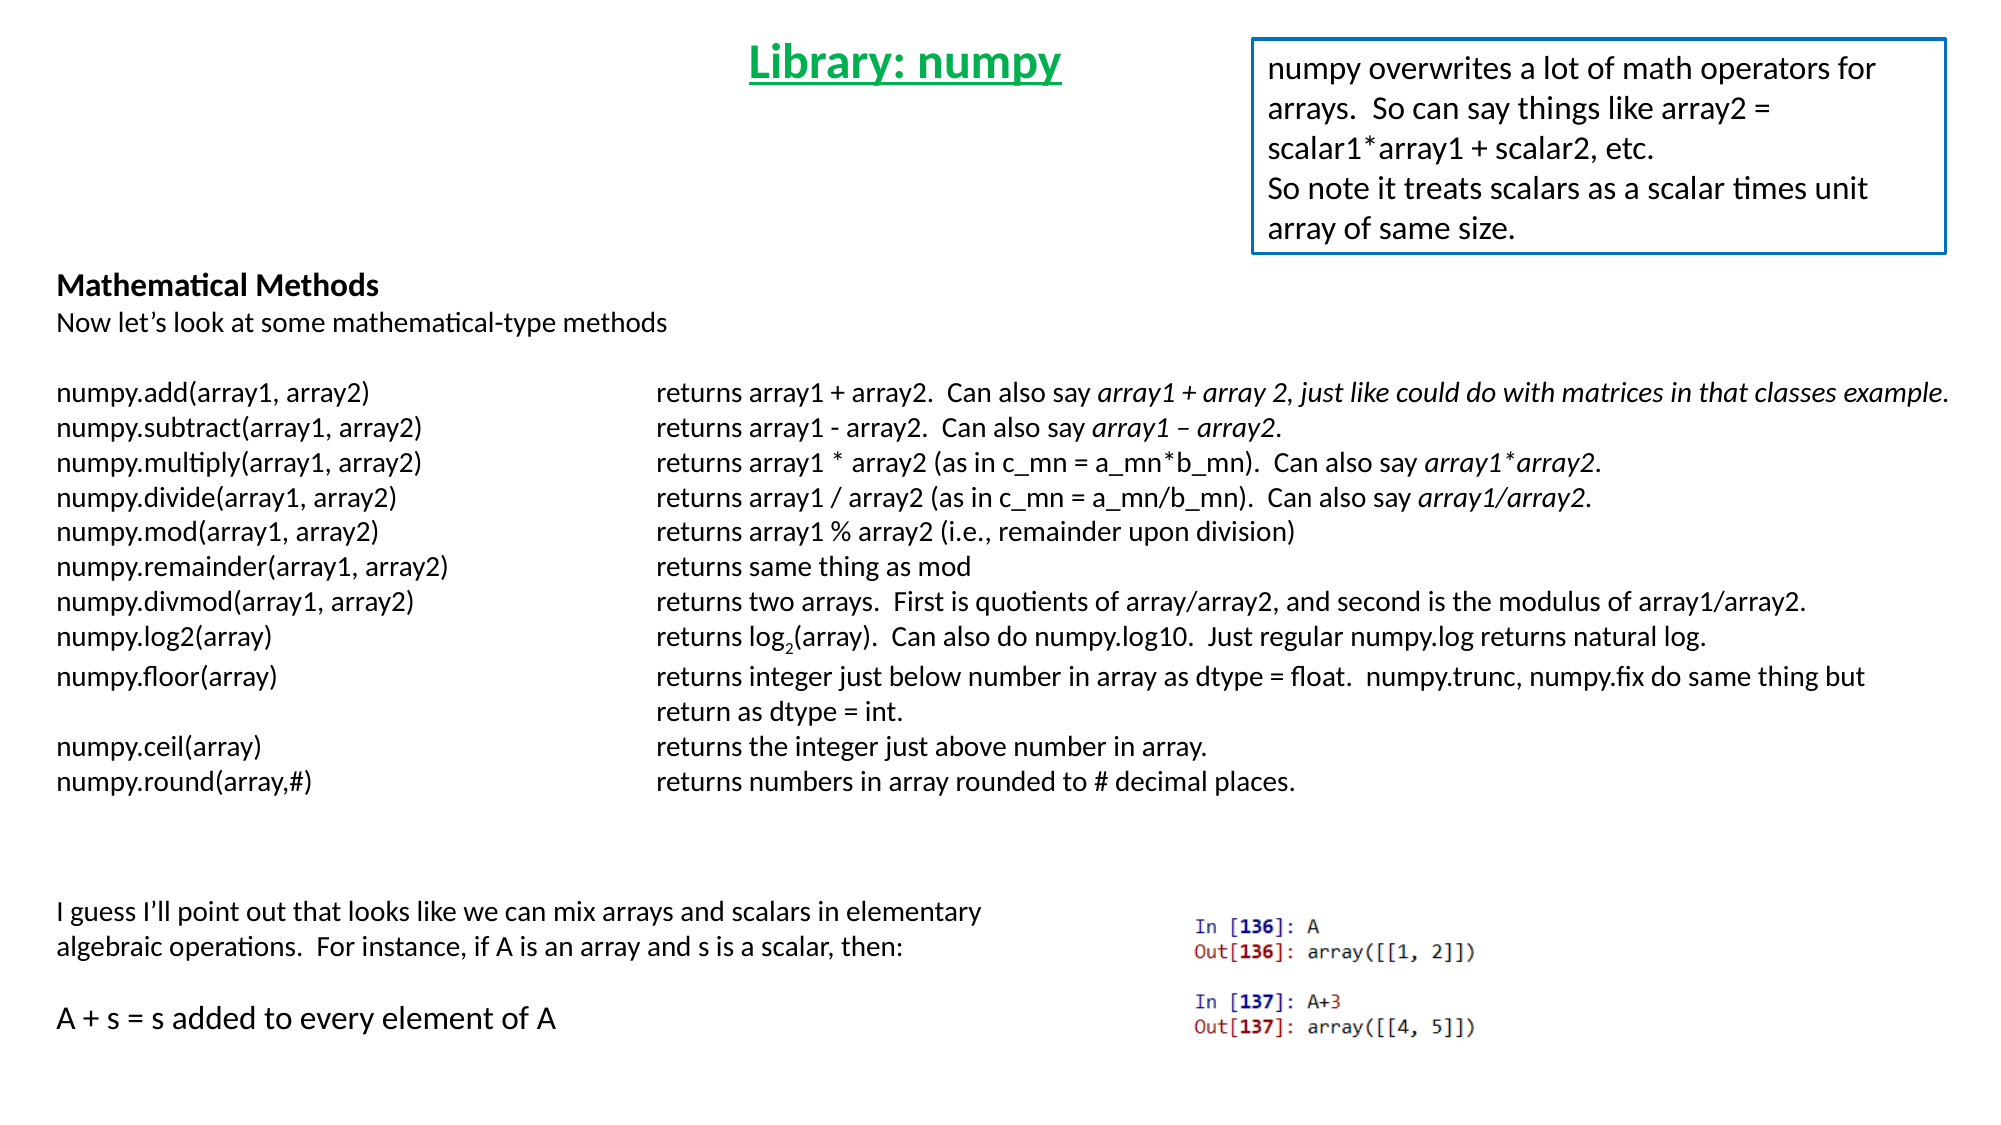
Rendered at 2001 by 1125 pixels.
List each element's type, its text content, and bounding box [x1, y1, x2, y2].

text_box Library: numpy [734, 21, 1077, 97]
picture [1191, 912, 1489, 1047]
text_box I guess I’ll point out that looks like we can mix arrays and scalars in elementary algebraic operations. For instance, if A is an array and s is a scalar, then: A + s = s added to every element of A [41, 884, 1041, 1044]
text_box numpy overwrites a lot of math operators for arrays. So can say things like array2 = scalar1*array1 + scalar2, etc. So note it treats scalars as a scalar times unit array of same size. [1252, 38, 1946, 254]
text_box Mathematical Methods Now let’s look at some mathematical-type methods numpy.add(array1, array2) returns array1 + array2. Can also say array1 + array 2, just like could do with matrices in that classes example. numpy.subtract(array1, array2) returns array1 - array2. Can also say array1 – array2. numpy.multiply(array1, array2) returns array1 * array2 (as in c_mn = a_mn*b_mn). Can also say array1*array2. numpy.divide(array1, array2) returns array1 / array2 (as in c_mn = a_mn/b_mn). Can also say array1/array2. numpy.mod(array1, array2) returns array1 % array2 (i.e., remainder upon division) numpy.remainder(array1, array2) returns same thing as mod numpy.divmod(array1, array2) returns two arrays. First is quotients of array/array2, and second is the modulus of array1/array2. numpy.log2(array) returns log2(array). Can also do numpy.log10. Just regular numpy.log returns natural log. numpy.floor(array) returns integer just below number in array as dtype = float. numpy.trunc, numpy.fix do same thing but return as dtype = int. numpy.ceil(array) returns the integer just above number in array. numpy.round(array,#) returns numbers in array rounded to # decimal places. [41, 255, 1982, 805]
